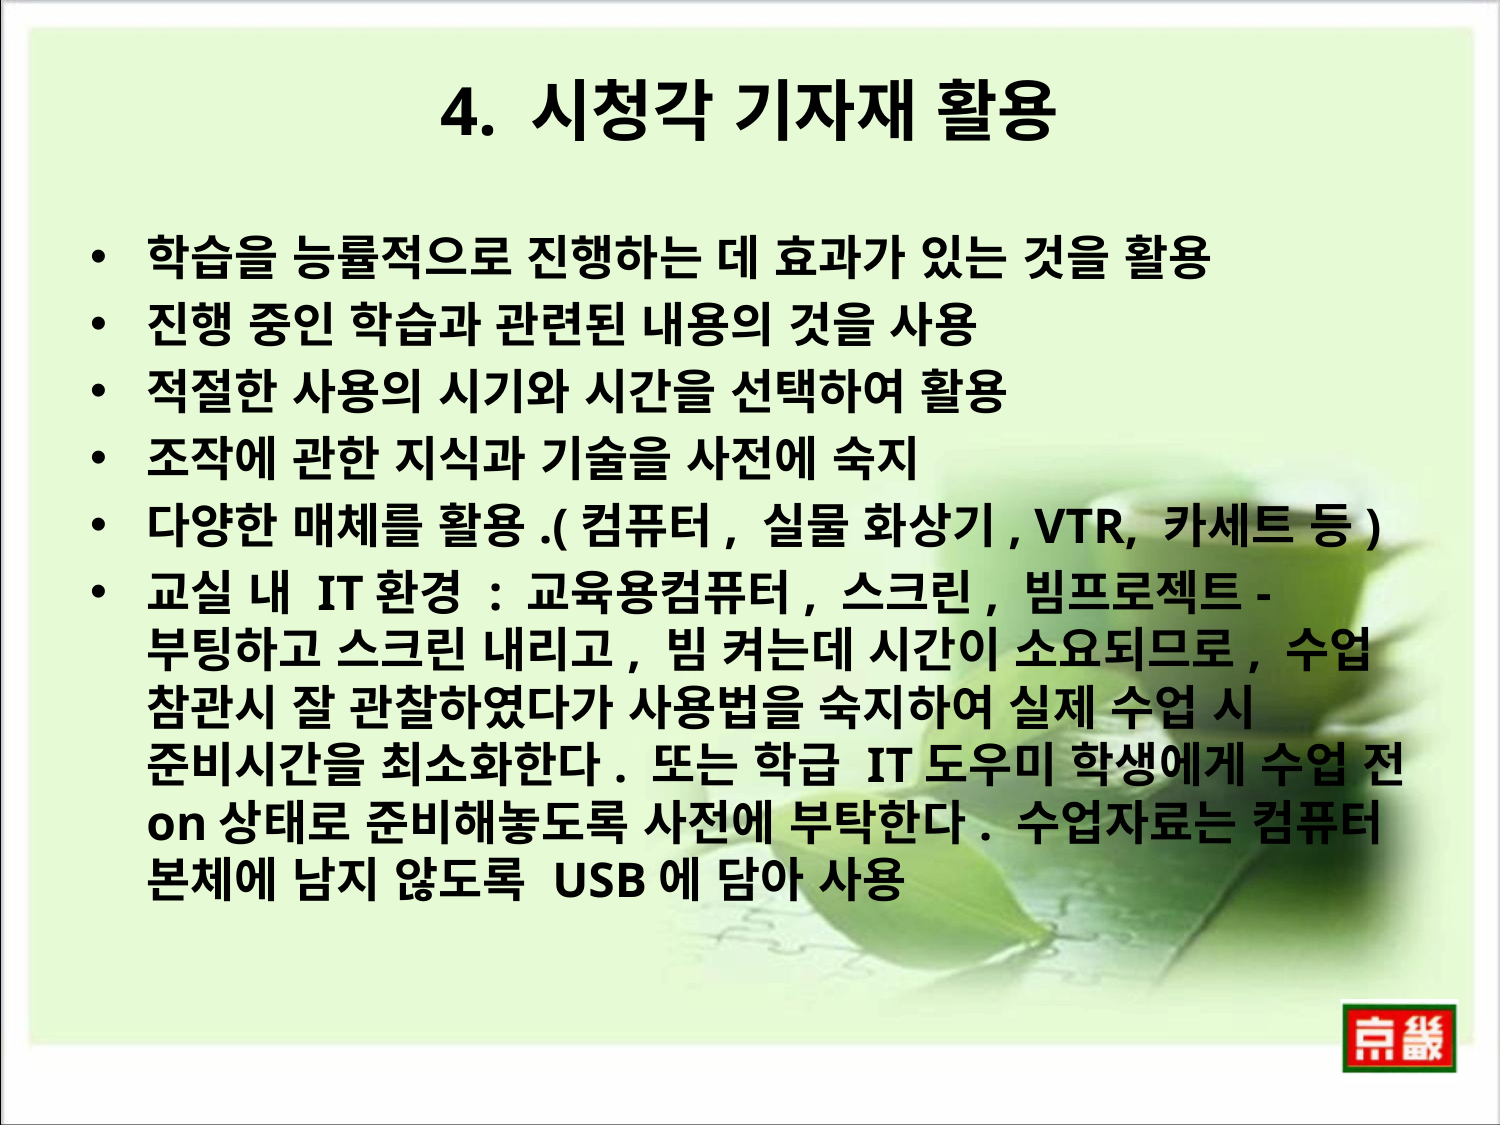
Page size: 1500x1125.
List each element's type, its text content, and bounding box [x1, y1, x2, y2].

title 4. 시청각 기자재 활용 [74, 44, 1426, 173]
list 학습을 능률적으로 진행하는 데 효과가 있는 것을 활용 진행 중인 학습과 관련된 내용의 것을 사용 적절한 사용의 시기와 시간을 선택하여 활용 조작에 관한 지식과 기술을 사전에 숙지 다양한 매체를 활용.(컴퓨터, 실물 화상기, VTR, 카세트 등) 교실 내 IT환경 : 교육용컴퓨터, 스크린, 빔프로젝트- 부팅하고 스크린 내리고, 빔 켜는데 시간이 소요되므로, 수업 참관시 잘 관찰하였다가 사용법을 숙지하여 실제 수업 시 준비시간을 최소화한다. 또는 학급 IT도우미 학생에게 수업 전 on상태로 준비해놓도록 사전에 부탁한다. 수업자료는 컴퓨터 본체에 남지 않도록 USB에 담아 사용 [74, 219, 1426, 1006]
picture [0, 0, 1500, 1125]
